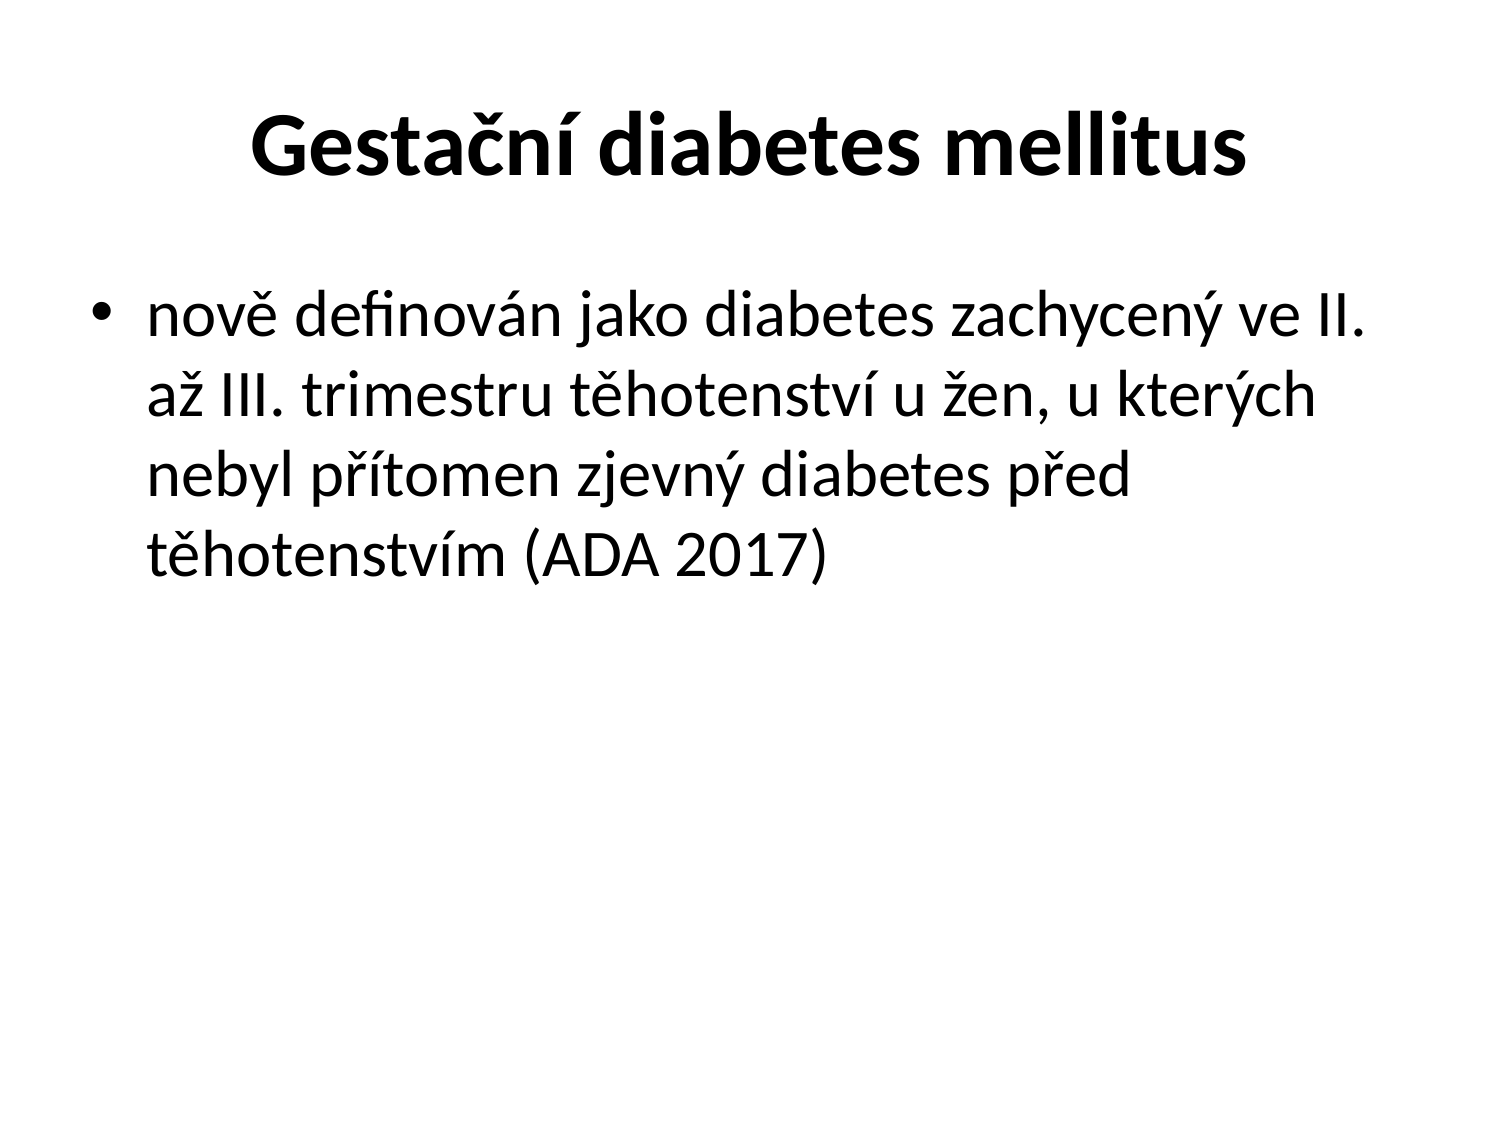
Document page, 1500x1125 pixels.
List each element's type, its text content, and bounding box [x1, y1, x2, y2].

list nově definován jako diabetes zachycený ve II. až III. trimestru těhotenství u žen, u kterých nebyl přítomen zjevný diabetes před těhotenstvím (ADA 2017) [75, 262, 1425, 1005]
title Gestační diabetes mellitus [75, 45, 1425, 233]
